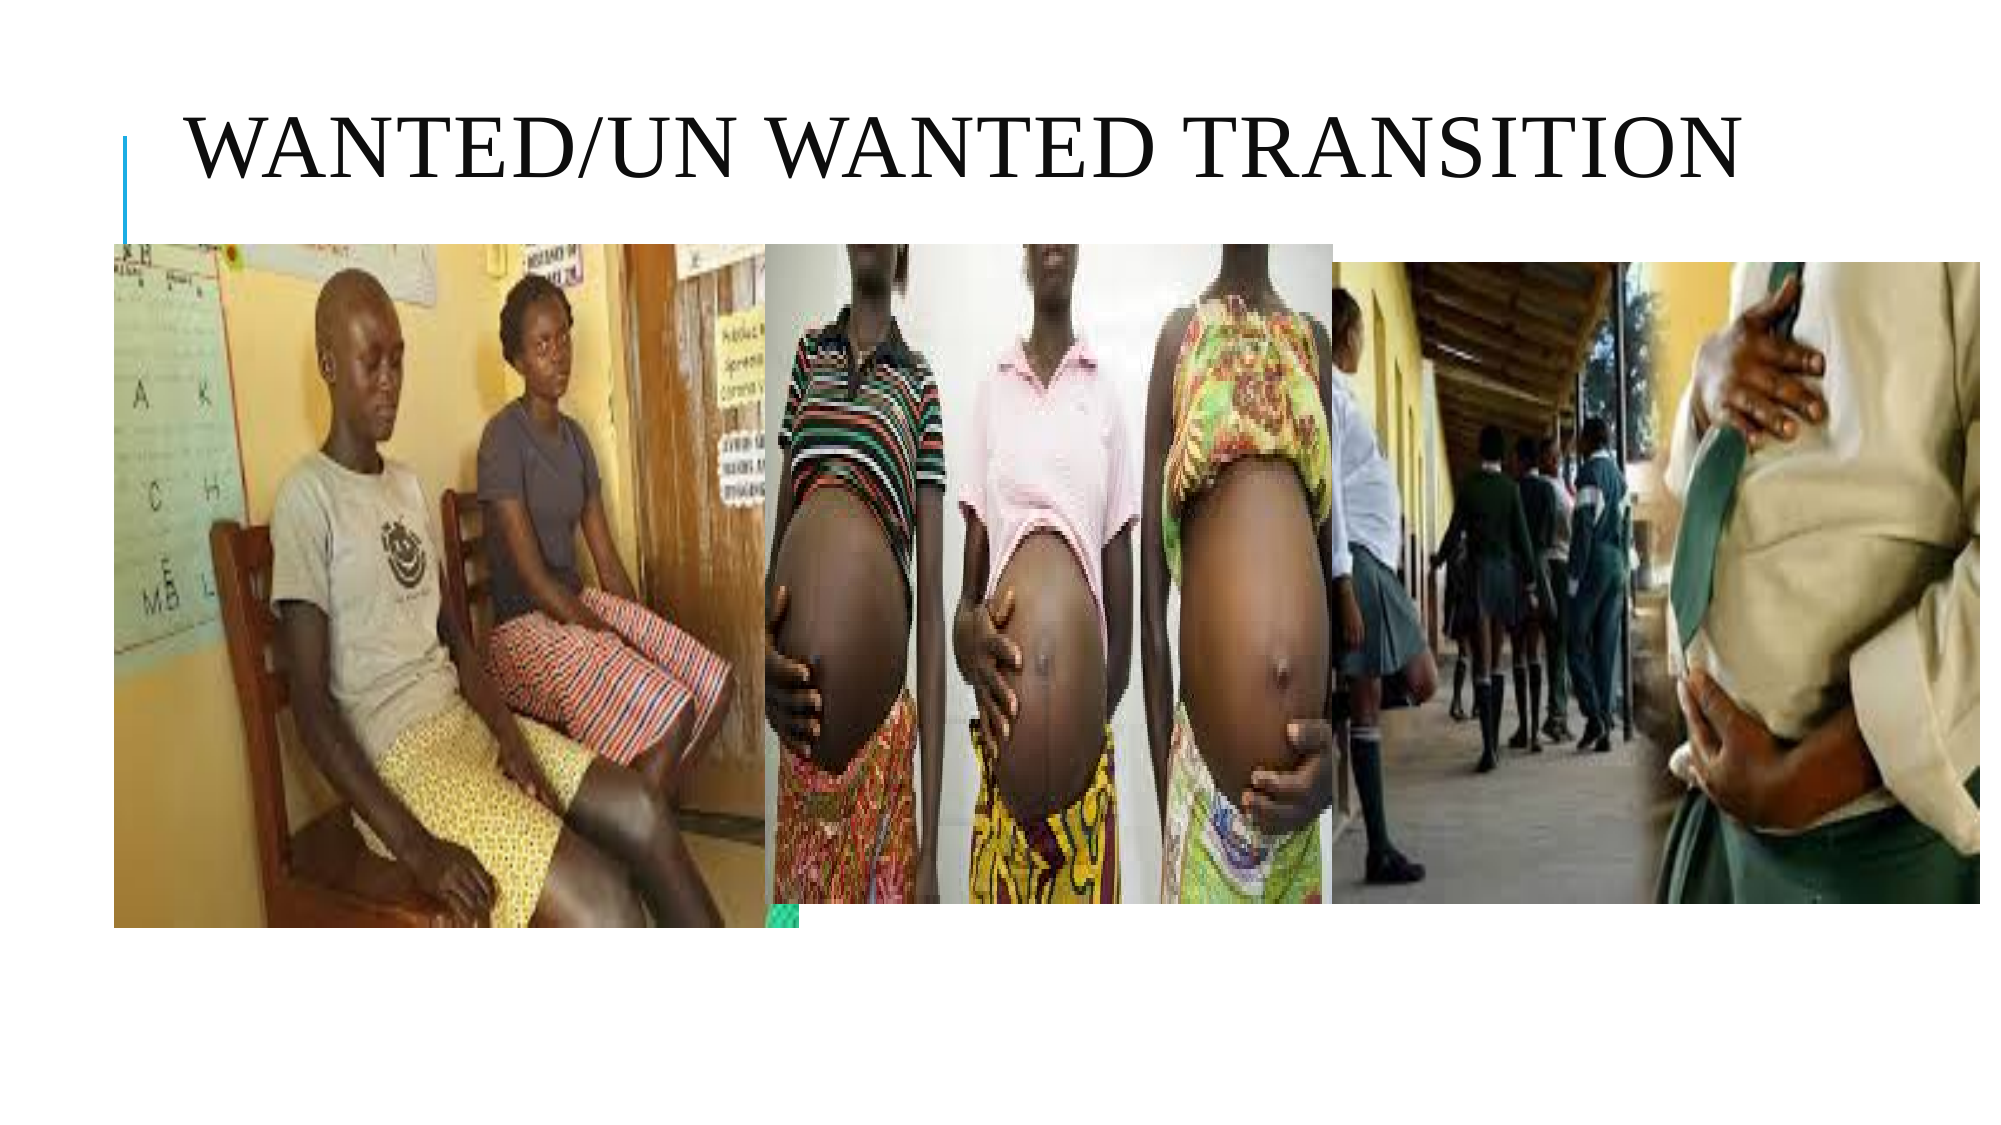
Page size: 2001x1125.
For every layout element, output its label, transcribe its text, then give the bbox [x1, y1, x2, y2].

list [114, 244, 799, 928]
title Wanted/un wanted transition [168, 57, 1763, 245]
picture [765, 244, 1981, 905]
